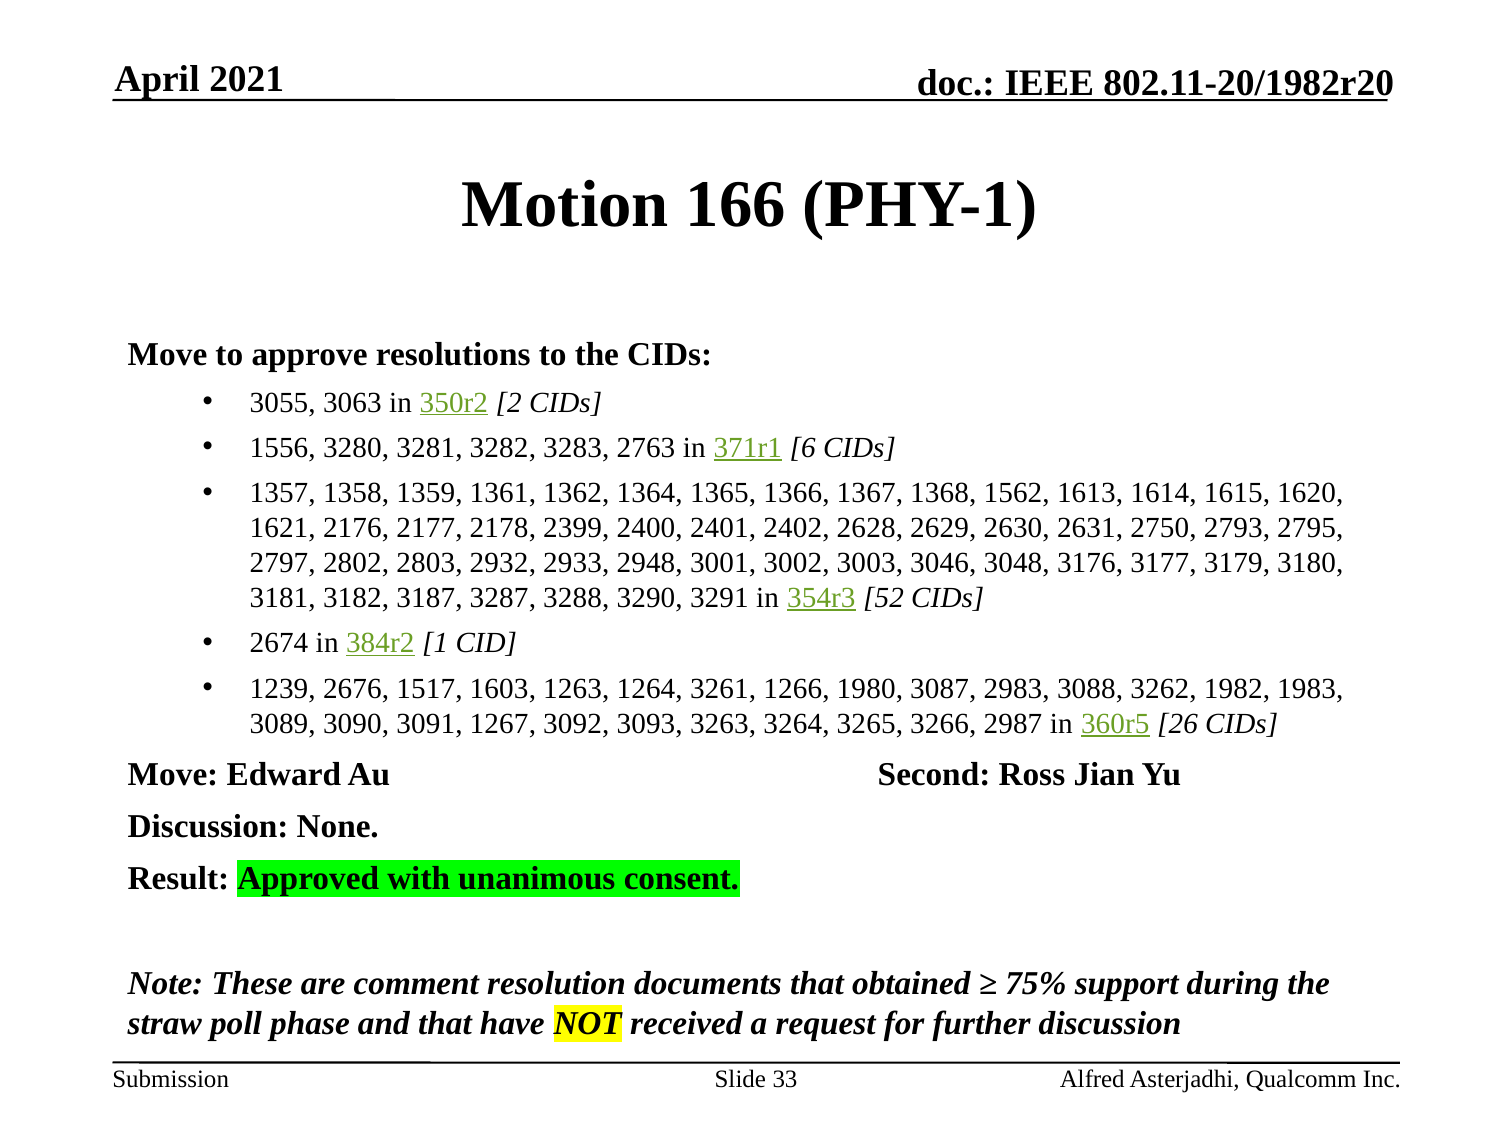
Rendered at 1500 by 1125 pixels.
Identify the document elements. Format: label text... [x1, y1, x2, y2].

footer Alfred Asterjadhi, Qualcomm Inc. [878, 1061, 1402, 1093]
title Motion 166 (PHY-1) [112, 112, 1388, 288]
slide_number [114, 54, 423, 100]
slide_number Slide 33 [712, 1061, 800, 1123]
list Move to approve resolutions to the CIDs: 3055, 3063 in 350r2 [2 CIDs] 1556, 3280, 3281, 3282, 3283, 2763 in 371r1 [6 CIDs] 1357, 1358, 1359, 1361, 1362, 1364, 1365, 1366, 1367, 1368, 1562, 1613, 1614, 1615, 1620, 1621, 2176, 2177, 2178, 2399, 2400, 2401, 2402, 2628, 2629, 2630, 2631, 2750, 2793, 2795, 2797, 2802, 2803, 2932, 2933, 2948, 3001, 3002, 3003, 3046, 3048, 3176, 3177, 3179, 3180, 3181, 3182, 3187, 3287, 3288, 3290, 3291 in 354r3 [52 CIDs] 2674 in 384r2 [1 CID] 1239, 2676, 1517, 1603, 1263, 1264, 3261, 1266, 1980, 3087, 2983, 3088, 3262, 1982, 1983, 3089, 3090, 3091, 1267, 3092, 3093, 3263, 3264, 3265, 3266, 2987 in 360r5 [26 CIDs] Move: Edward Au Second: Ross Jian Yu Discussion: None. Result: Approved with unanimous consent. Note: These are comment resolution documents that obtained ≥ 75% support during the straw poll phase and that have NOT received a request for further discussion [112, 324, 1388, 1063]
